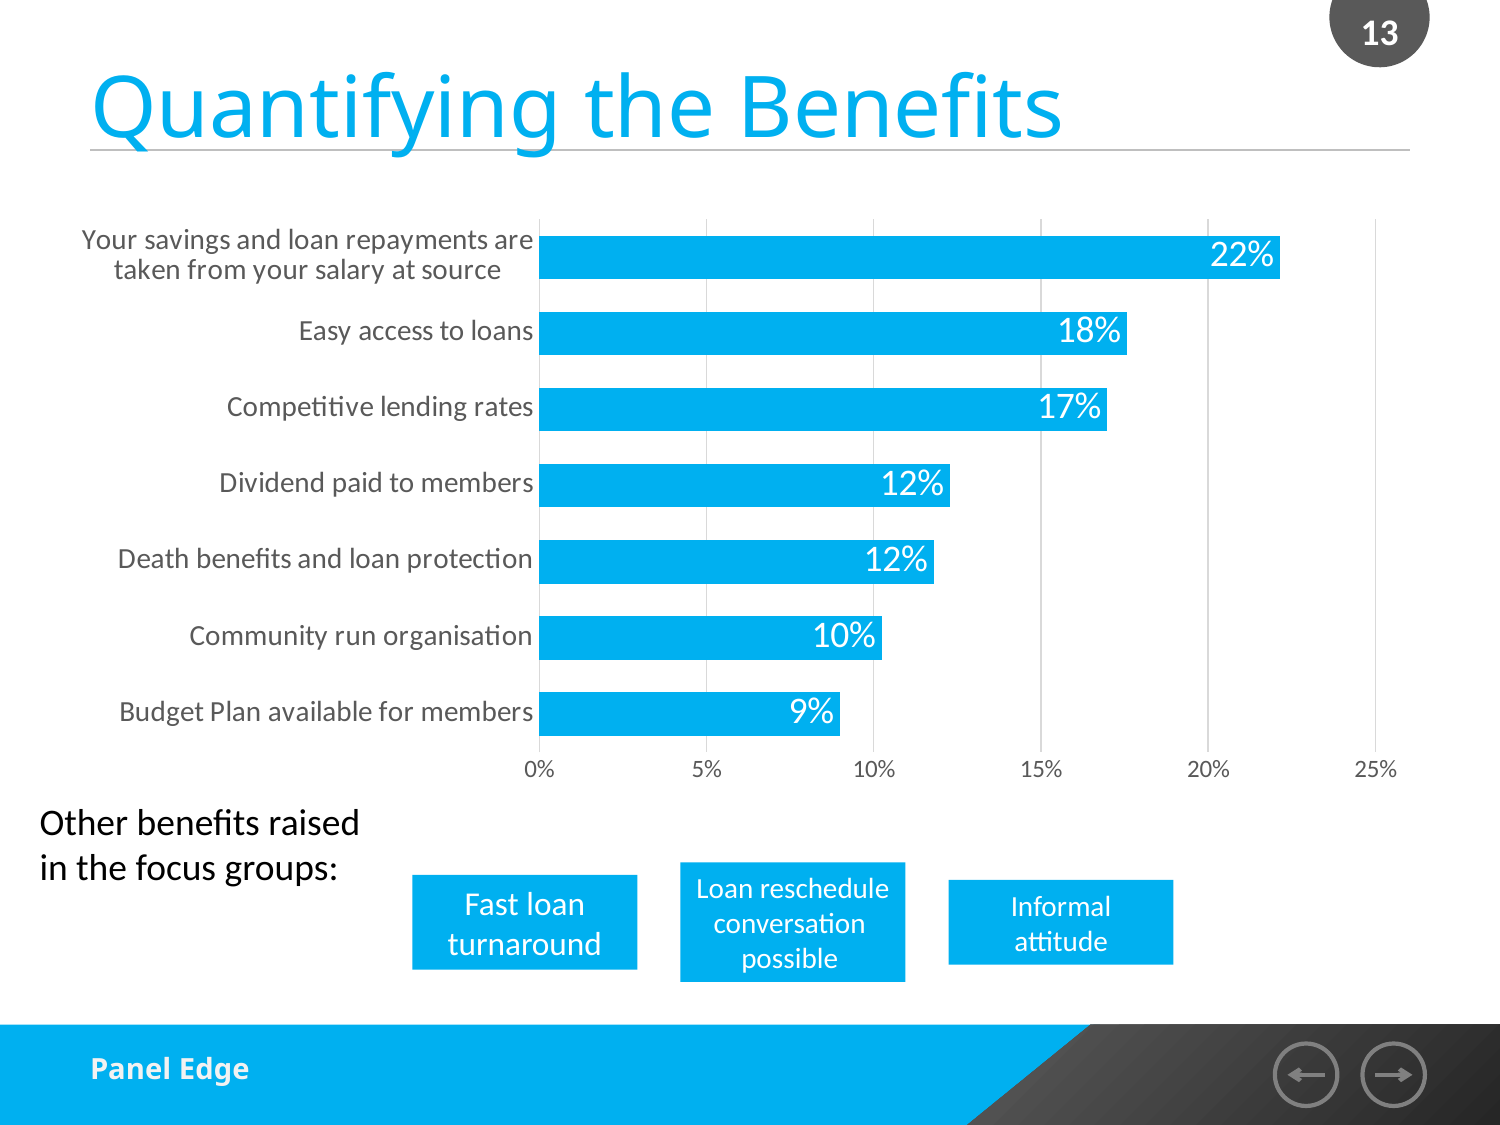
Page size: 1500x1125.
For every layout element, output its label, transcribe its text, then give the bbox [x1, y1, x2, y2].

text_box Informal attitude [948, 879, 1174, 965]
chart [73, 207, 1424, 796]
footer Panel Edge [75, 1040, 550, 1100]
text_box Loan reschedule conversation possible [680, 862, 906, 982]
text_box Fast loan turnaround [412, 874, 638, 970]
text_box Other benefits raised in the focus groups: [24, 791, 388, 896]
title Quantifying the Benefits [75, 45, 1425, 163]
slide_number 13 [1331, 0, 1428, 60]
